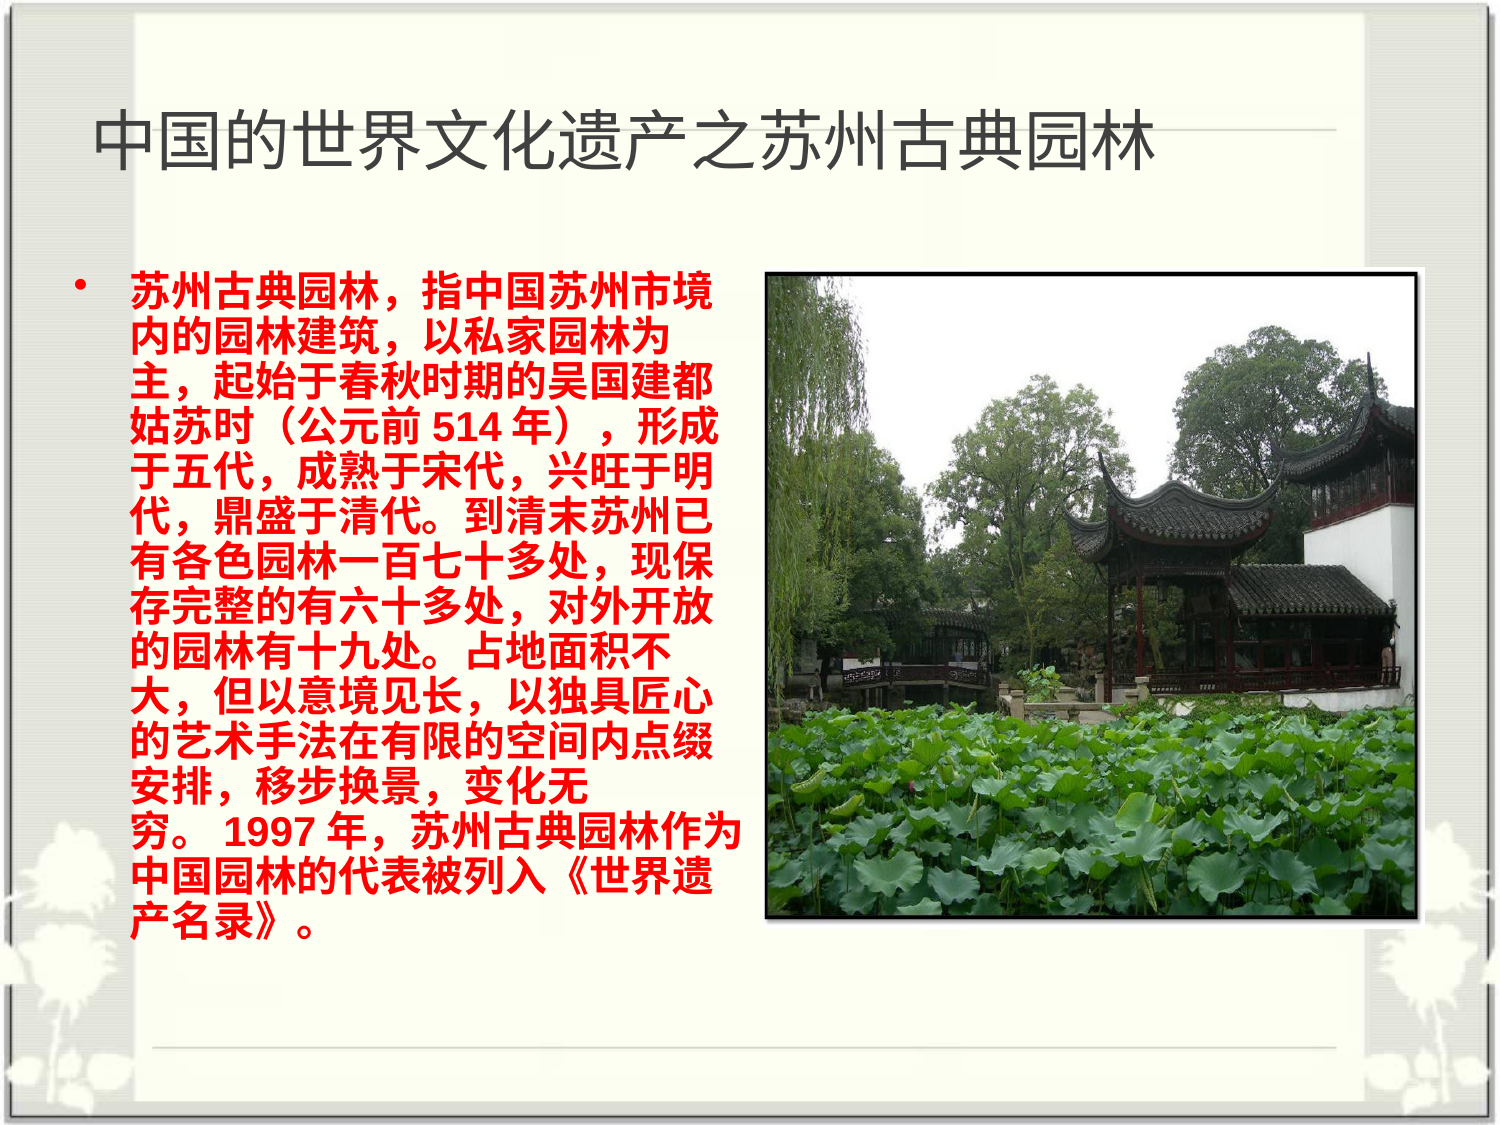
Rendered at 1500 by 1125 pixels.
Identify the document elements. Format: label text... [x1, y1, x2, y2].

title 中国的世界文化遗产之苏州古典园林 [74, 44, 1426, 233]
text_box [761, 267, 1425, 929]
list 苏州古典园林，指中国苏州市境内的园林建筑，以私家园林为主，起始于春秋时期的吴国建都姑苏时（公元前514年），形成于五代，成熟于宋代，兴旺于明代，鼎盛于清代。到清末苏州已有各色园林一百七十多处，现保存完整的有六十多处，对外开放的园林有十九处。占地面积不大，但以意境见长，以独具匠心的艺术手法在有限的空间内点缀安排，移步换景，变化无穷。1997年，苏州古典园林作为中国园林的代表被列入《世界遗产名录》。 [58, 262, 762, 1006]
picture [0, 0, 1500, 1125]
